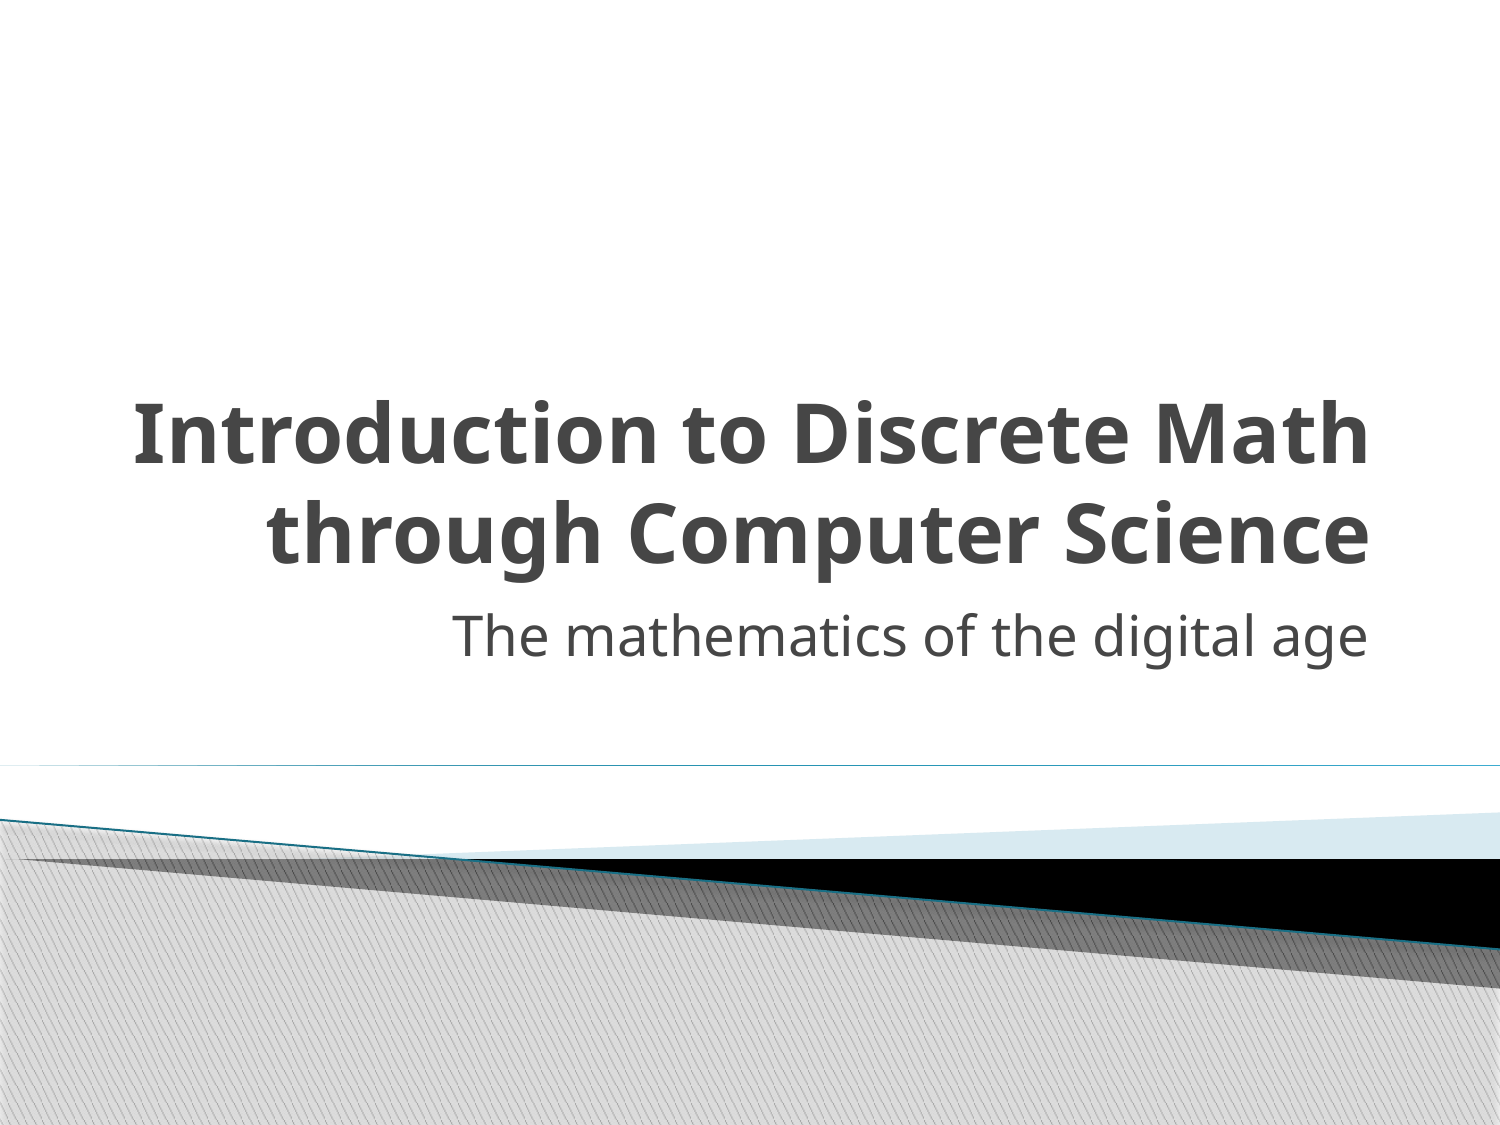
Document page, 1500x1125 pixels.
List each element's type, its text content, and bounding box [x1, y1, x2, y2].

title Introduction to Discrete Math through Computer Science [112, 287, 1388, 588]
subtitle The mathematics of the digital age [112, 592, 1388, 790]
picture [5, 859, 1500, 989]
